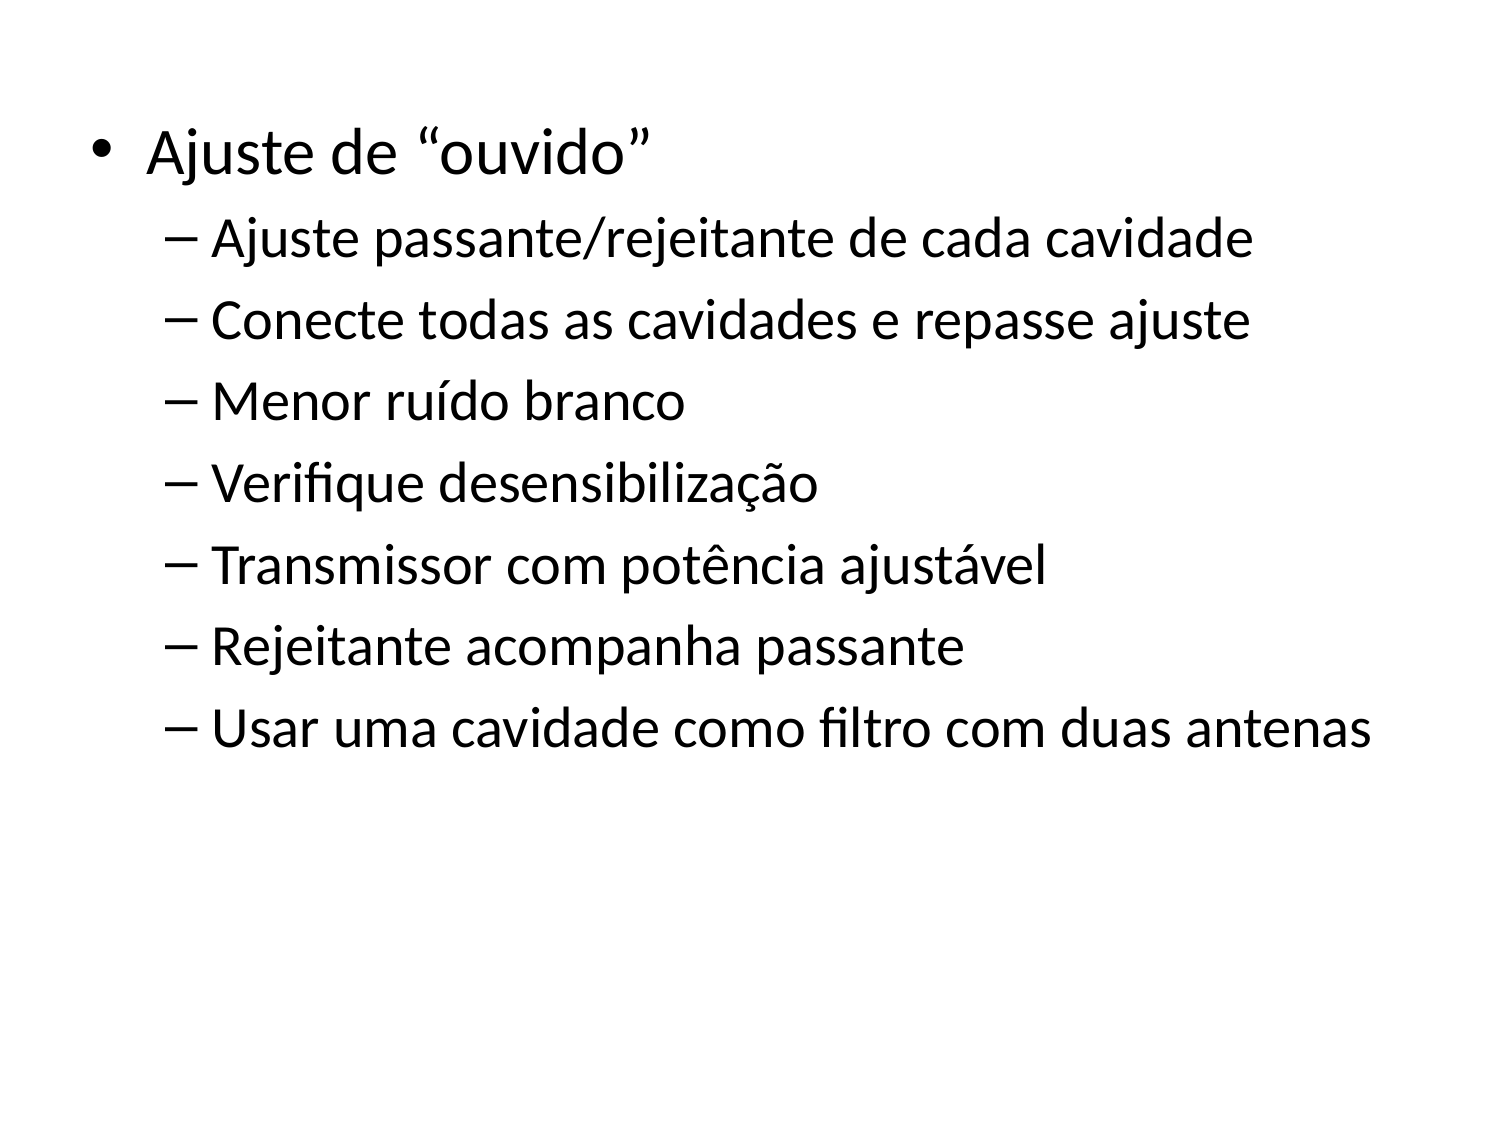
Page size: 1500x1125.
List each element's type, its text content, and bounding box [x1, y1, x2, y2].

list Ajuste de “ouvido” Ajuste passante/rejeitante de cada cavidade Conecte todas as cavidades e repasse ajuste Menor ruído branco Verifique desensibilização Transmissor com potência ajustável Rejeitante acompanha passante Usar uma cavidade como filtro com duas antenas [75, 99, 1425, 843]
